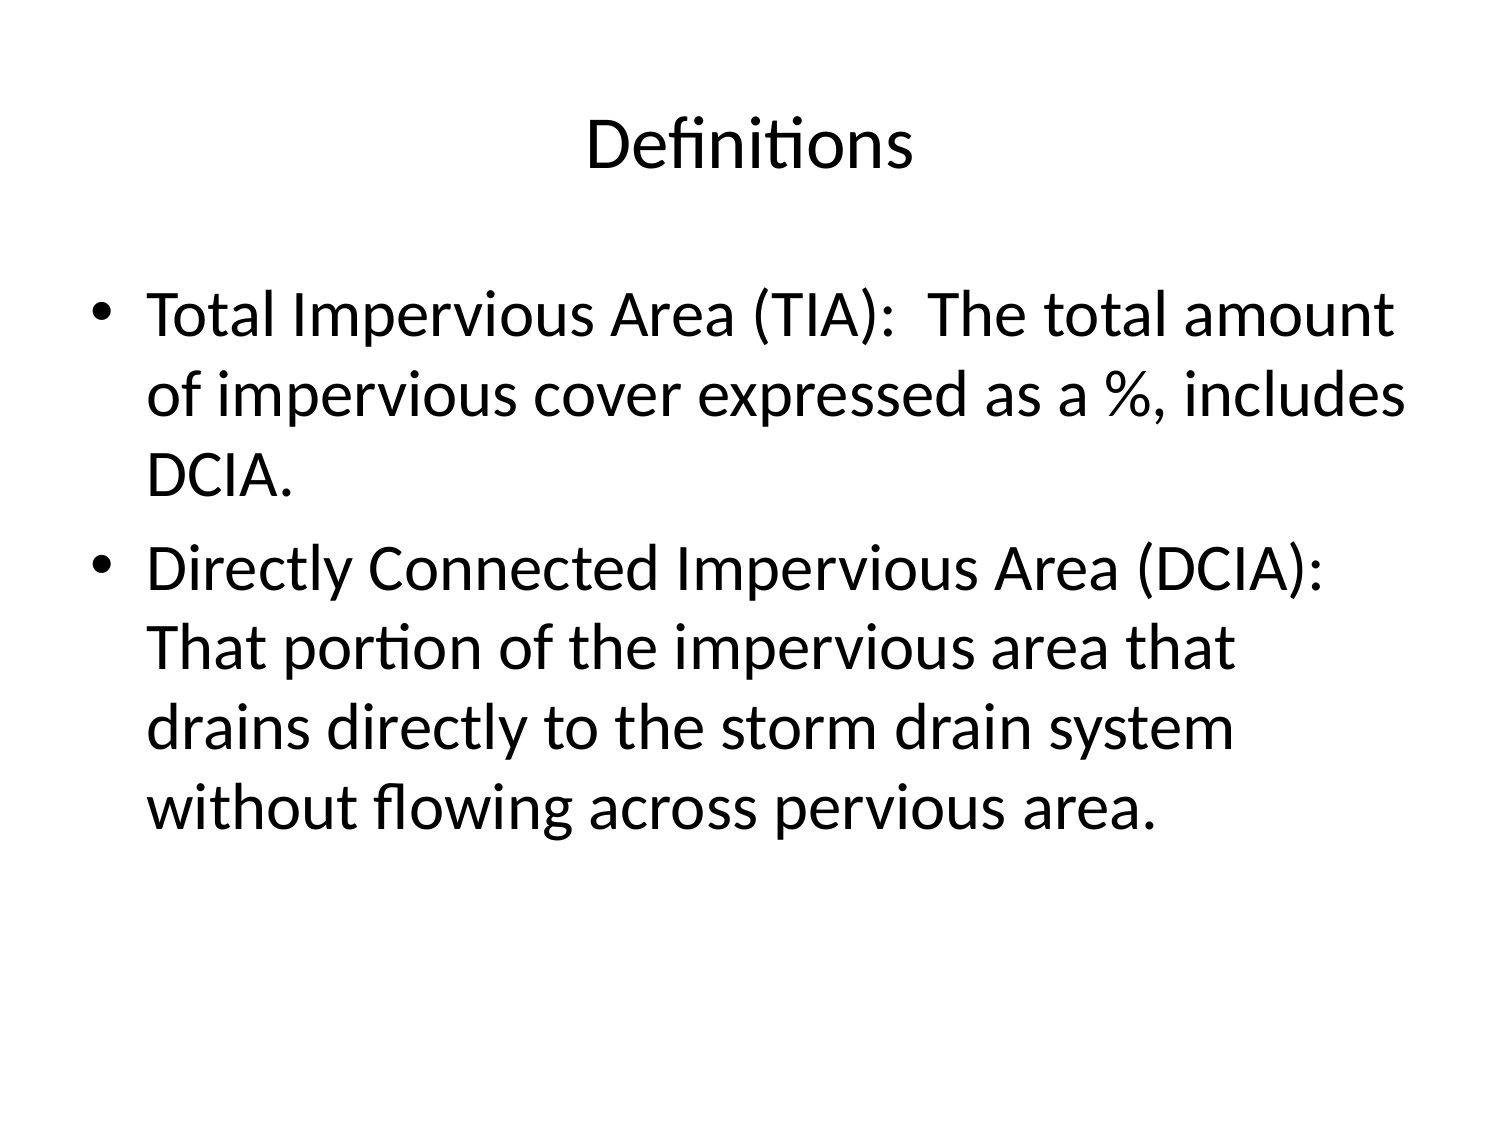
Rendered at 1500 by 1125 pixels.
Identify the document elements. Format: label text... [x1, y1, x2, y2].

list Total Impervious Area (TIA): The total amount of impervious cover expressed as a %, includes DCIA. Directly Connected Impervious Area (DCIA): That portion of the impervious area that drains directly to the storm drain system without flowing across pervious area. [75, 262, 1425, 1005]
title Definitions [75, 45, 1425, 233]
